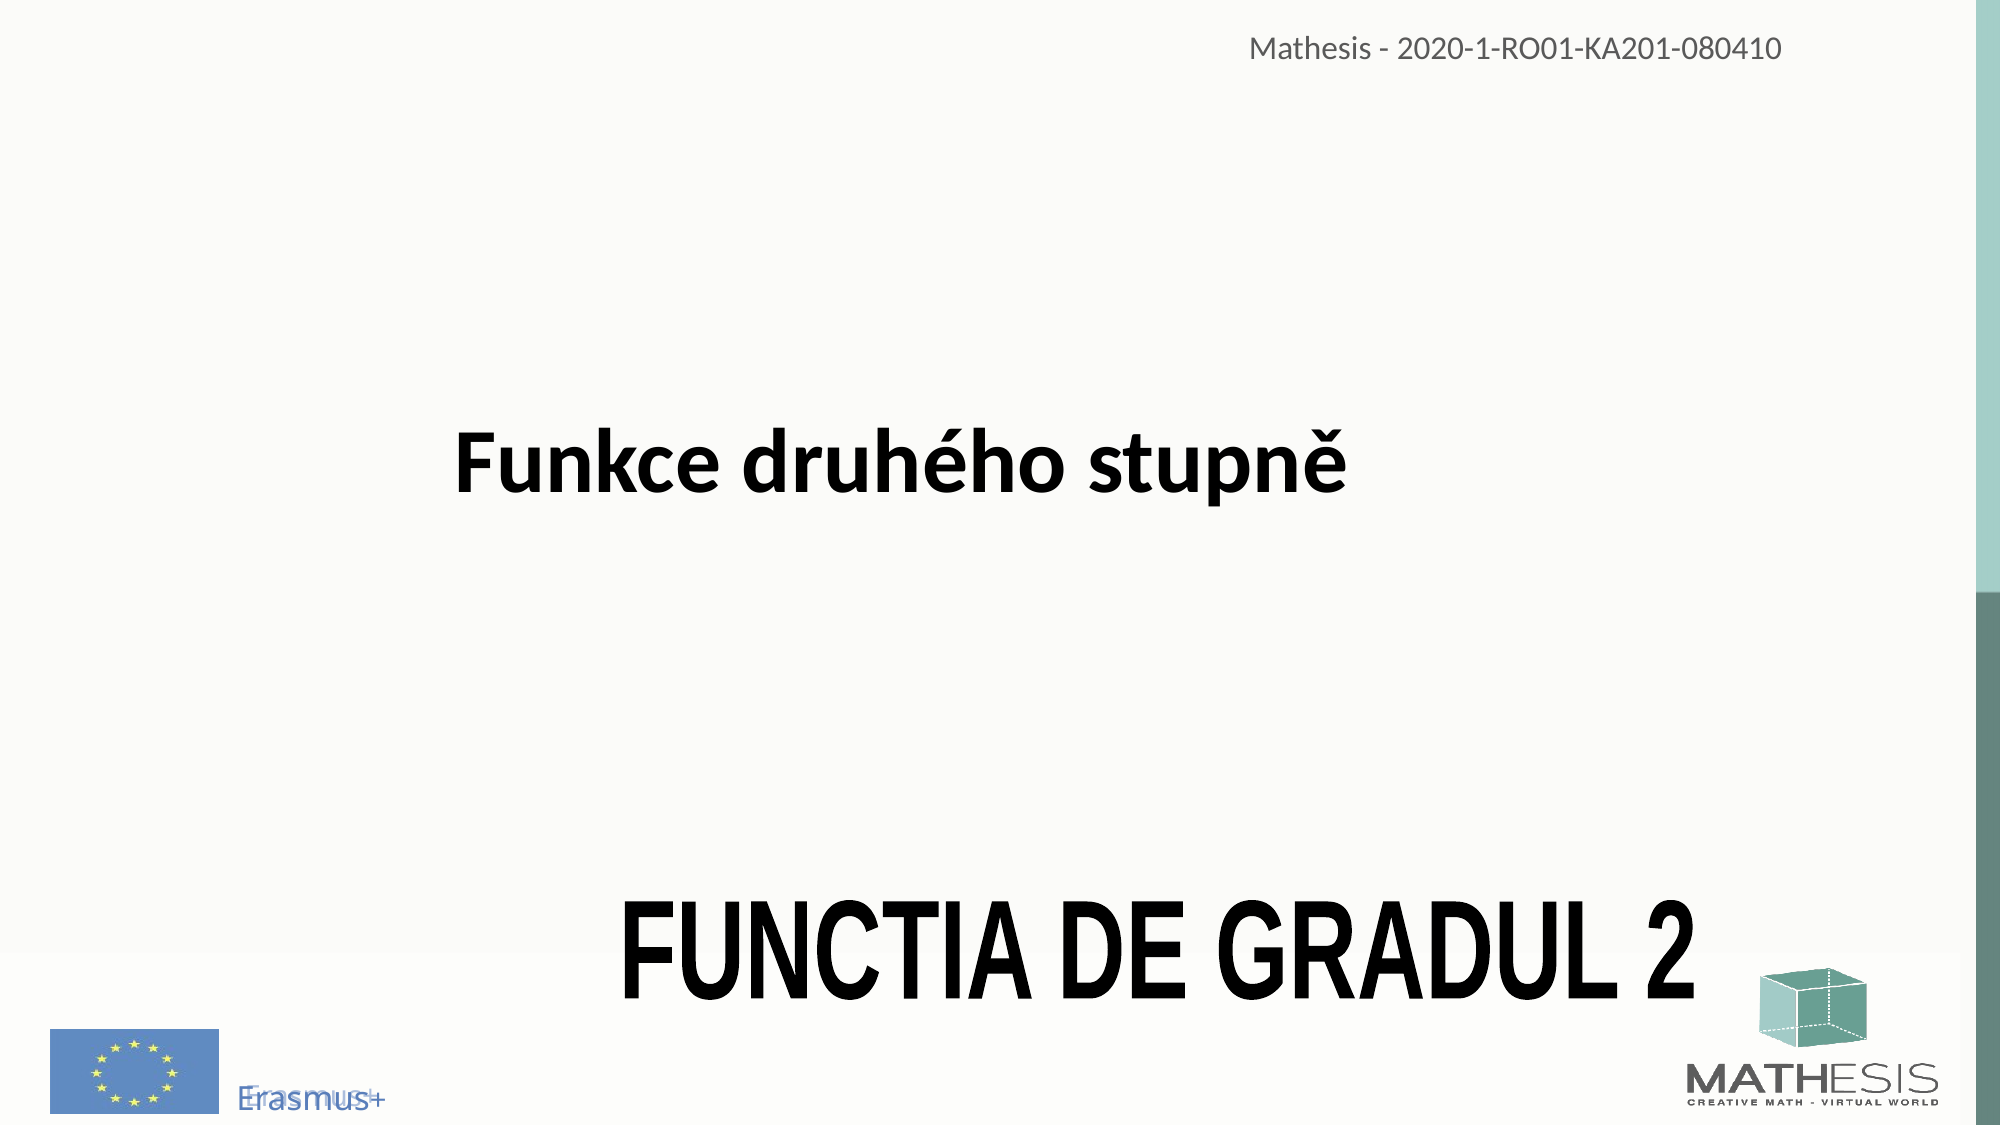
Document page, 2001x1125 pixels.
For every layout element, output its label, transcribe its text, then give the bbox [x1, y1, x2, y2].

text_box Δ>0 [50, 1029, 219, 1114]
text_box Δ>0 [1664, 928, 1961, 1125]
text_box Δ>0 [1976, 0, 2000, 1125]
text_box Funkce druhého stupně [439, 392, 1736, 499]
